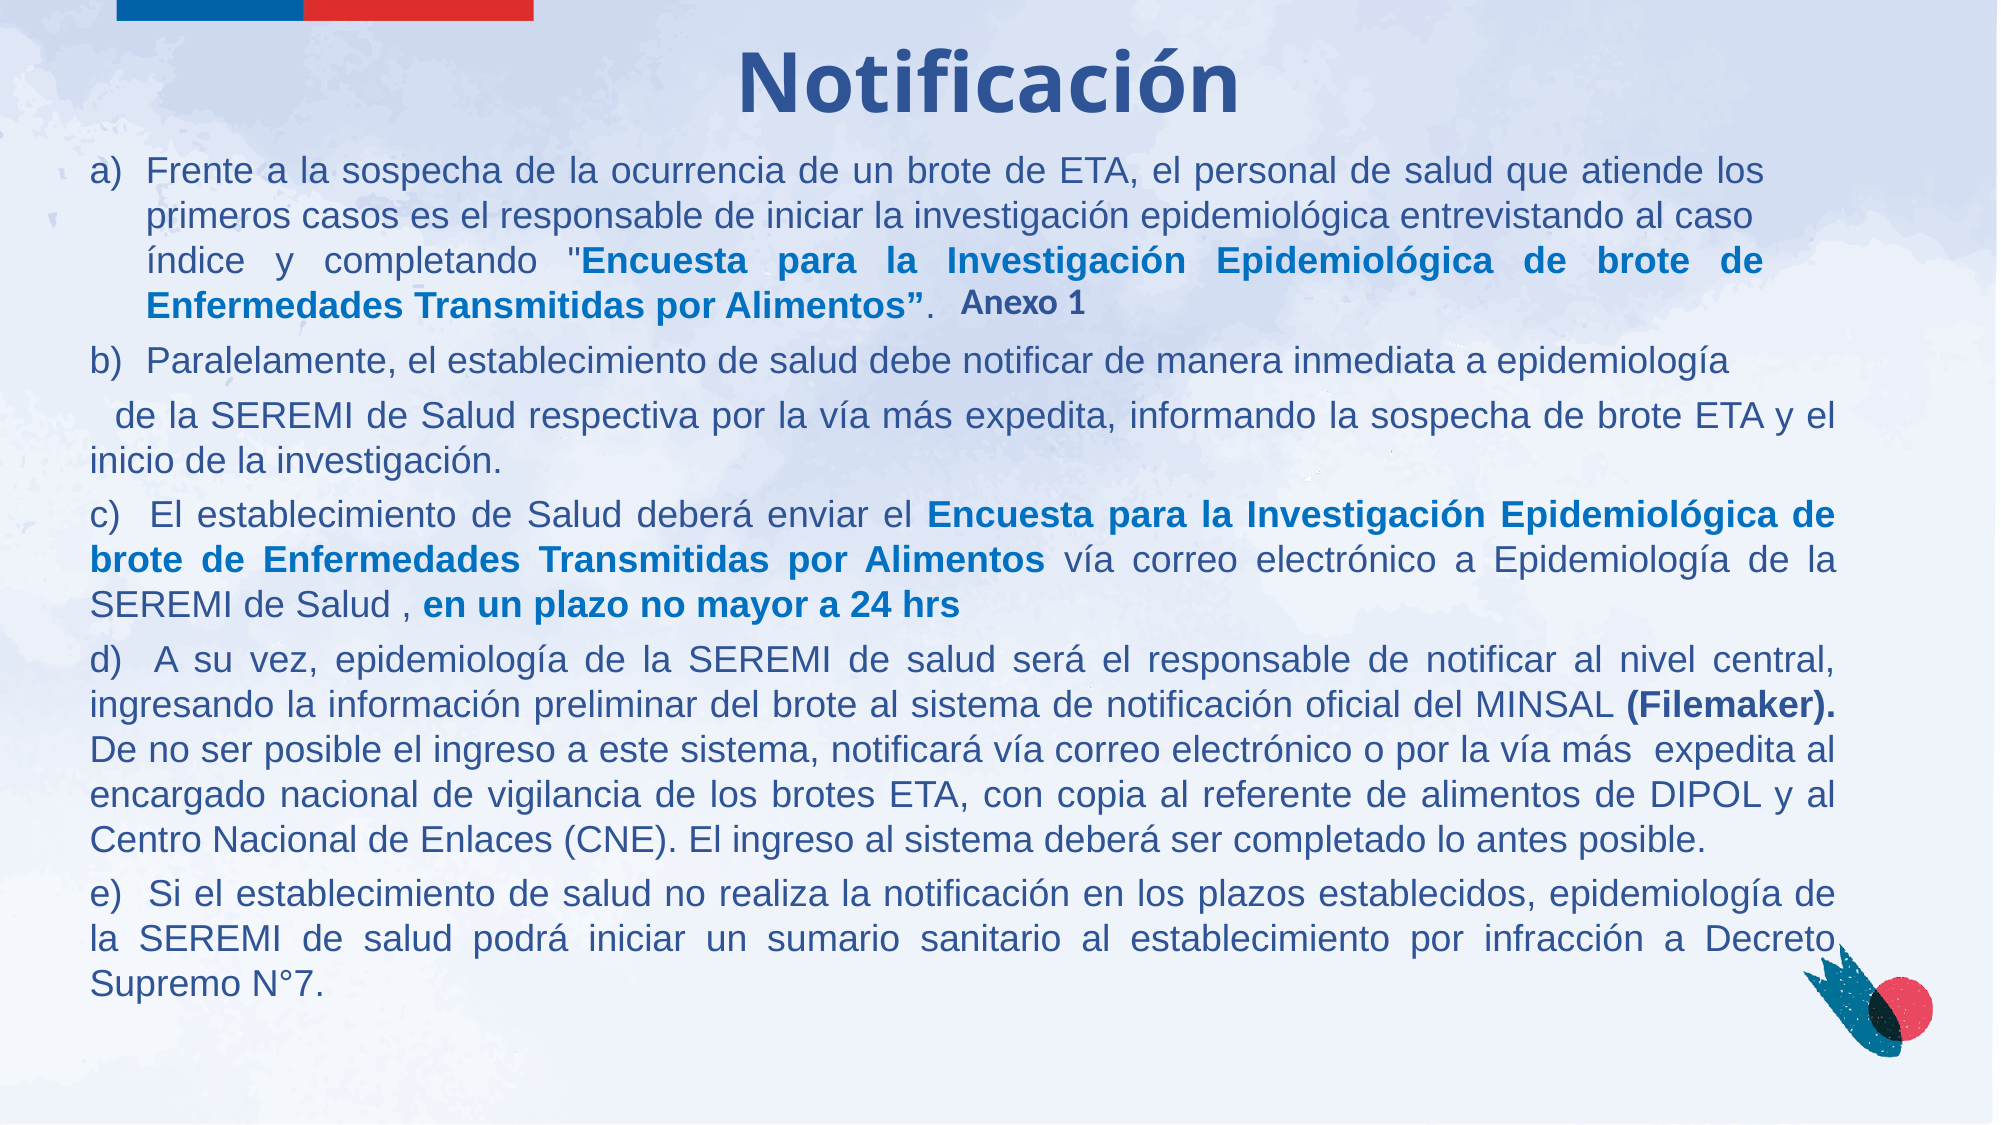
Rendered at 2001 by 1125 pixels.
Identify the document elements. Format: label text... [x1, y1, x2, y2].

text_box Anexo 1 [945, 269, 1320, 330]
title Notificación [111, 32, 1889, 139]
list Frente a la sospecha de la ocurrencia de un brote de ETA, el personal de salud que atiende los primeros casos es el responsable de iniciar la investigación epidemiológica entrevistando al caso índice y completando "Encuesta para la Investigación Epidemiológica de brote de Enfermedades Transmitidas por Alimentos”. Paralelamente, el establecimiento de salud debe notificar de manera inmediata a epidemiología de la SEREMI de Salud respectiva por la vía más expedita, informando la sospecha de brote ETA y el inicio de la investigación. c) El establecimiento de Salud deberá enviar el Encuesta para la Investigación Epidemiológica de brote de Enfermedades Transmitidas por Alimentos vía correo electrónico a Epidemiología de la SEREMI de Salud , en un plazo no mayor a 24 hrs d) A su vez, epidemiología de la SEREMI de salud será el responsable de notificar al nivel central, ingresando la información preliminar del brote al sistema de notificación oficial del MINSAL (Filemaker). De no ser posible el ingreso a este sistema, notificará vía correo electrónico o por la vía más expedita al encargado nacional de vigilancia de los brotes ETA, con copia al referente de alimentos de DIPOL y al Centro Nacional de Enlaces (CNE). El ingreso al sistema deberá ser completado lo antes posible. e) Si el establecimiento de salud no realiza la notificación en los plazos establecidos, epidemiología de la SEREMI de salud podrá iniciar un sumario sanitario al establecimiento por infracción a Decreto Supremo N°7. [74, 139, 1852, 1064]
picture [0, 0, 2001, 1125]
